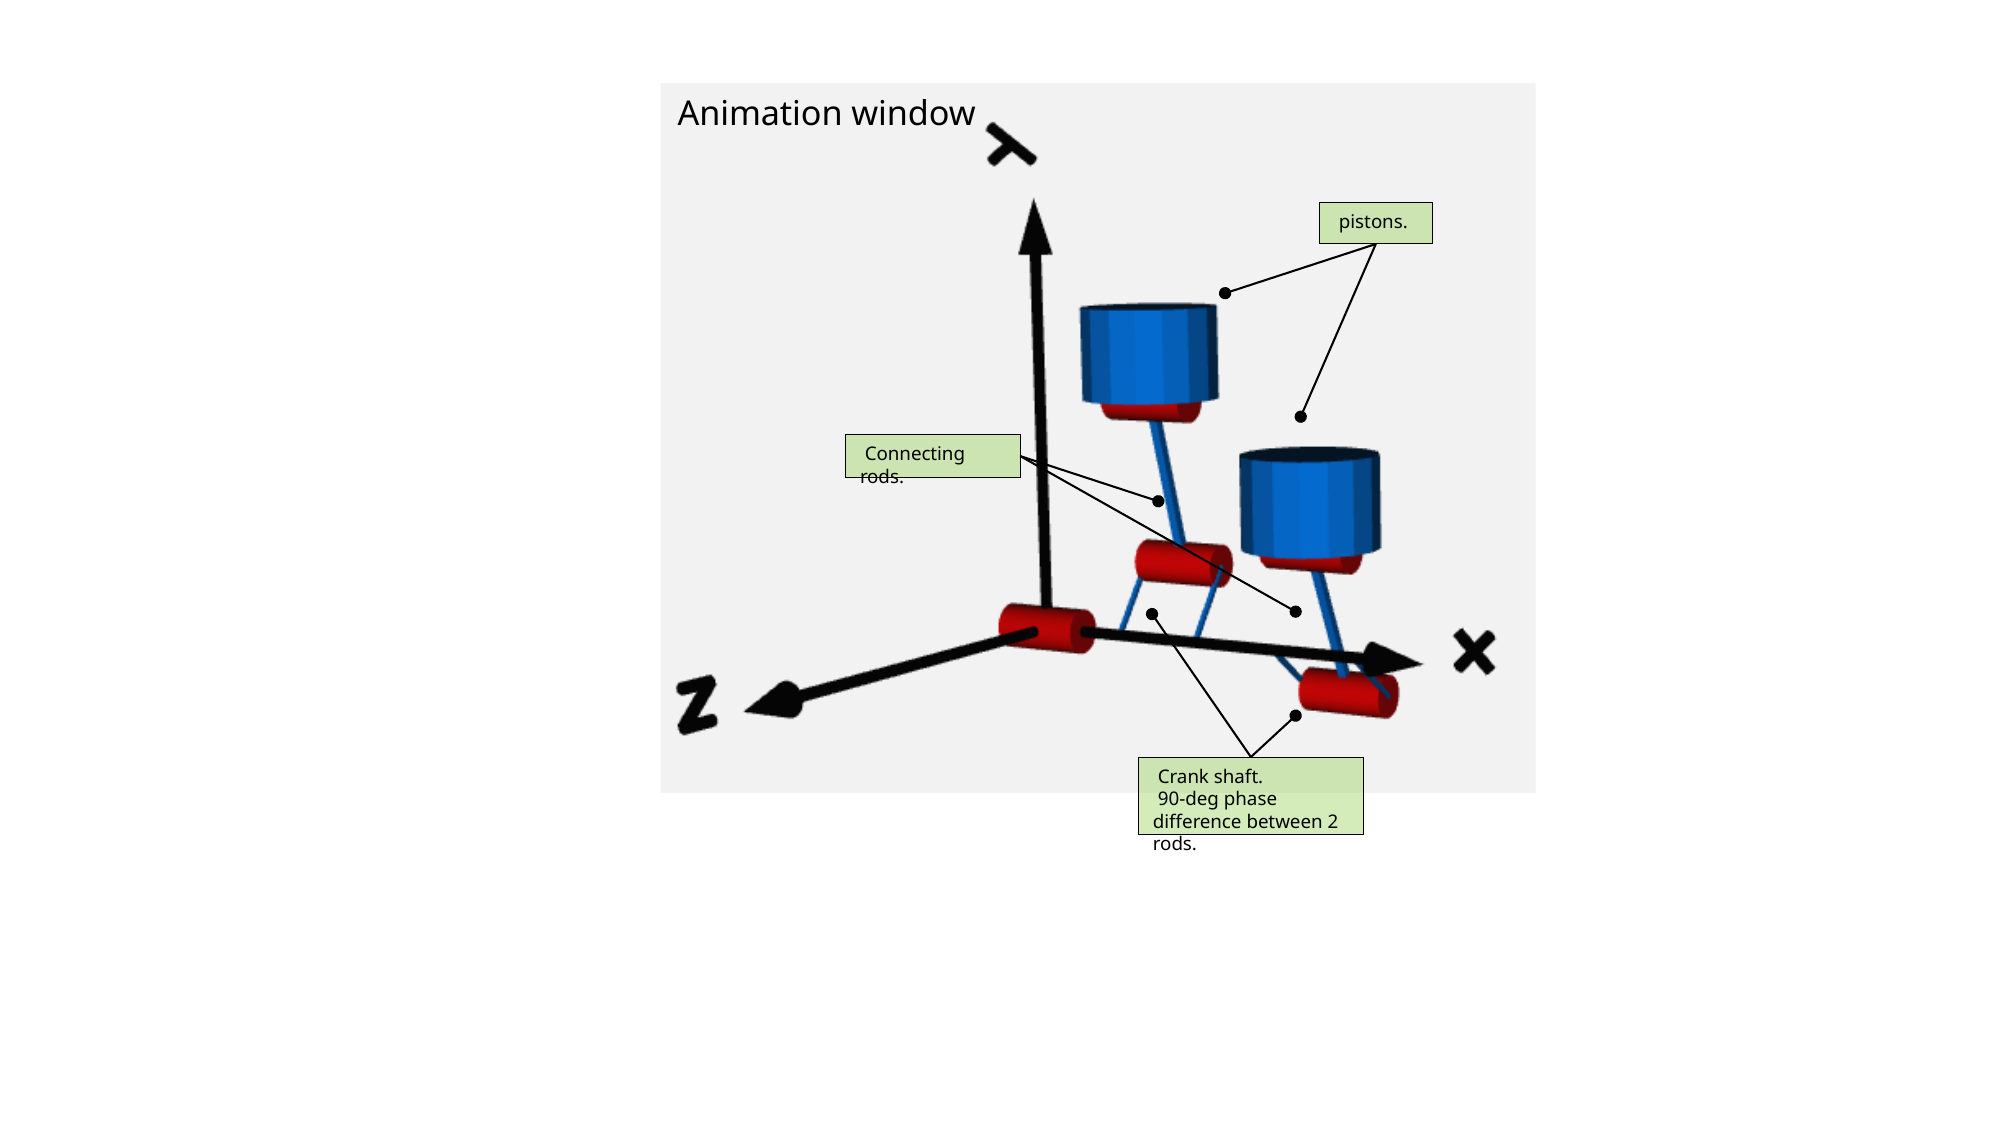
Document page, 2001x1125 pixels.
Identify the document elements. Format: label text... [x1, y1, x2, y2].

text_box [1300, 294, 1376, 417]
picture [660, 83, 1536, 793]
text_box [1020, 455, 1296, 612]
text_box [1151, 614, 1251, 757]
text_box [1225, 243, 1376, 294]
text_box Crank shaft. 90-deg phase difference between 2 rods. [1138, 793, 1364, 835]
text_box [1250, 715, 1296, 757]
